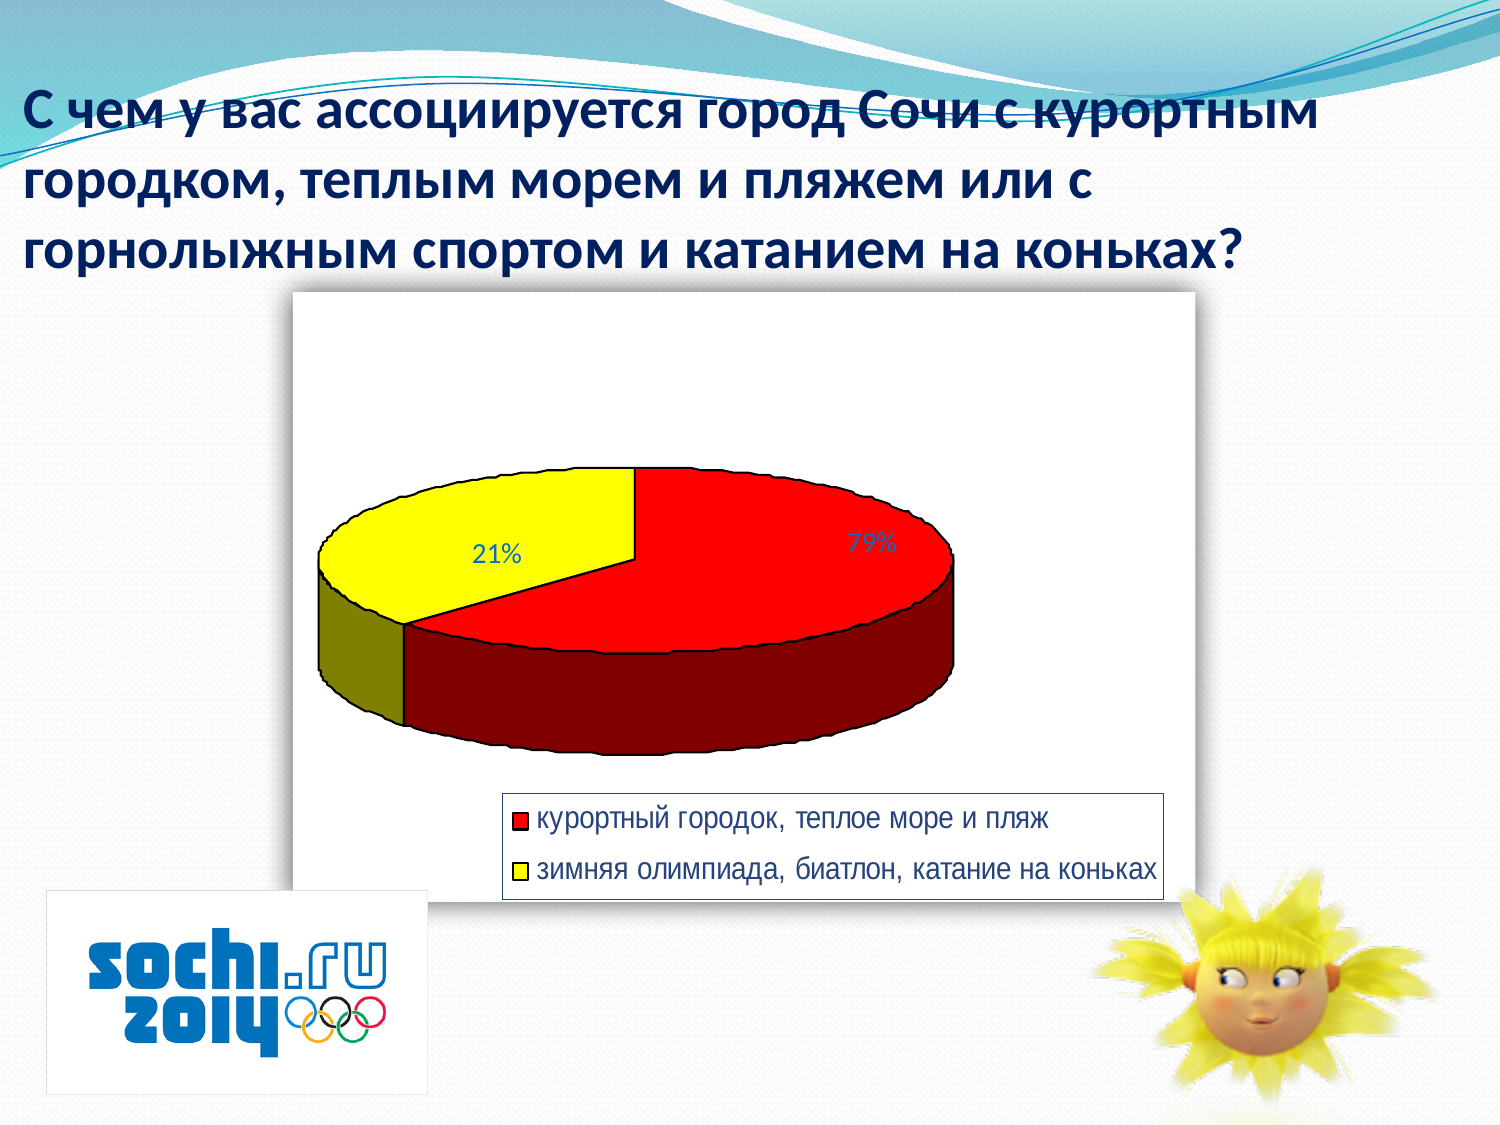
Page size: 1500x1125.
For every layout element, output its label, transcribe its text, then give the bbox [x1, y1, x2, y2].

title С чем у вас ассоциируется город Сочи с курортным городком, теплым морем и пляжем или с горнолыжным спортом и катанием на коньках? [23, 70, 1465, 340]
picture [46, 292, 1454, 1125]
